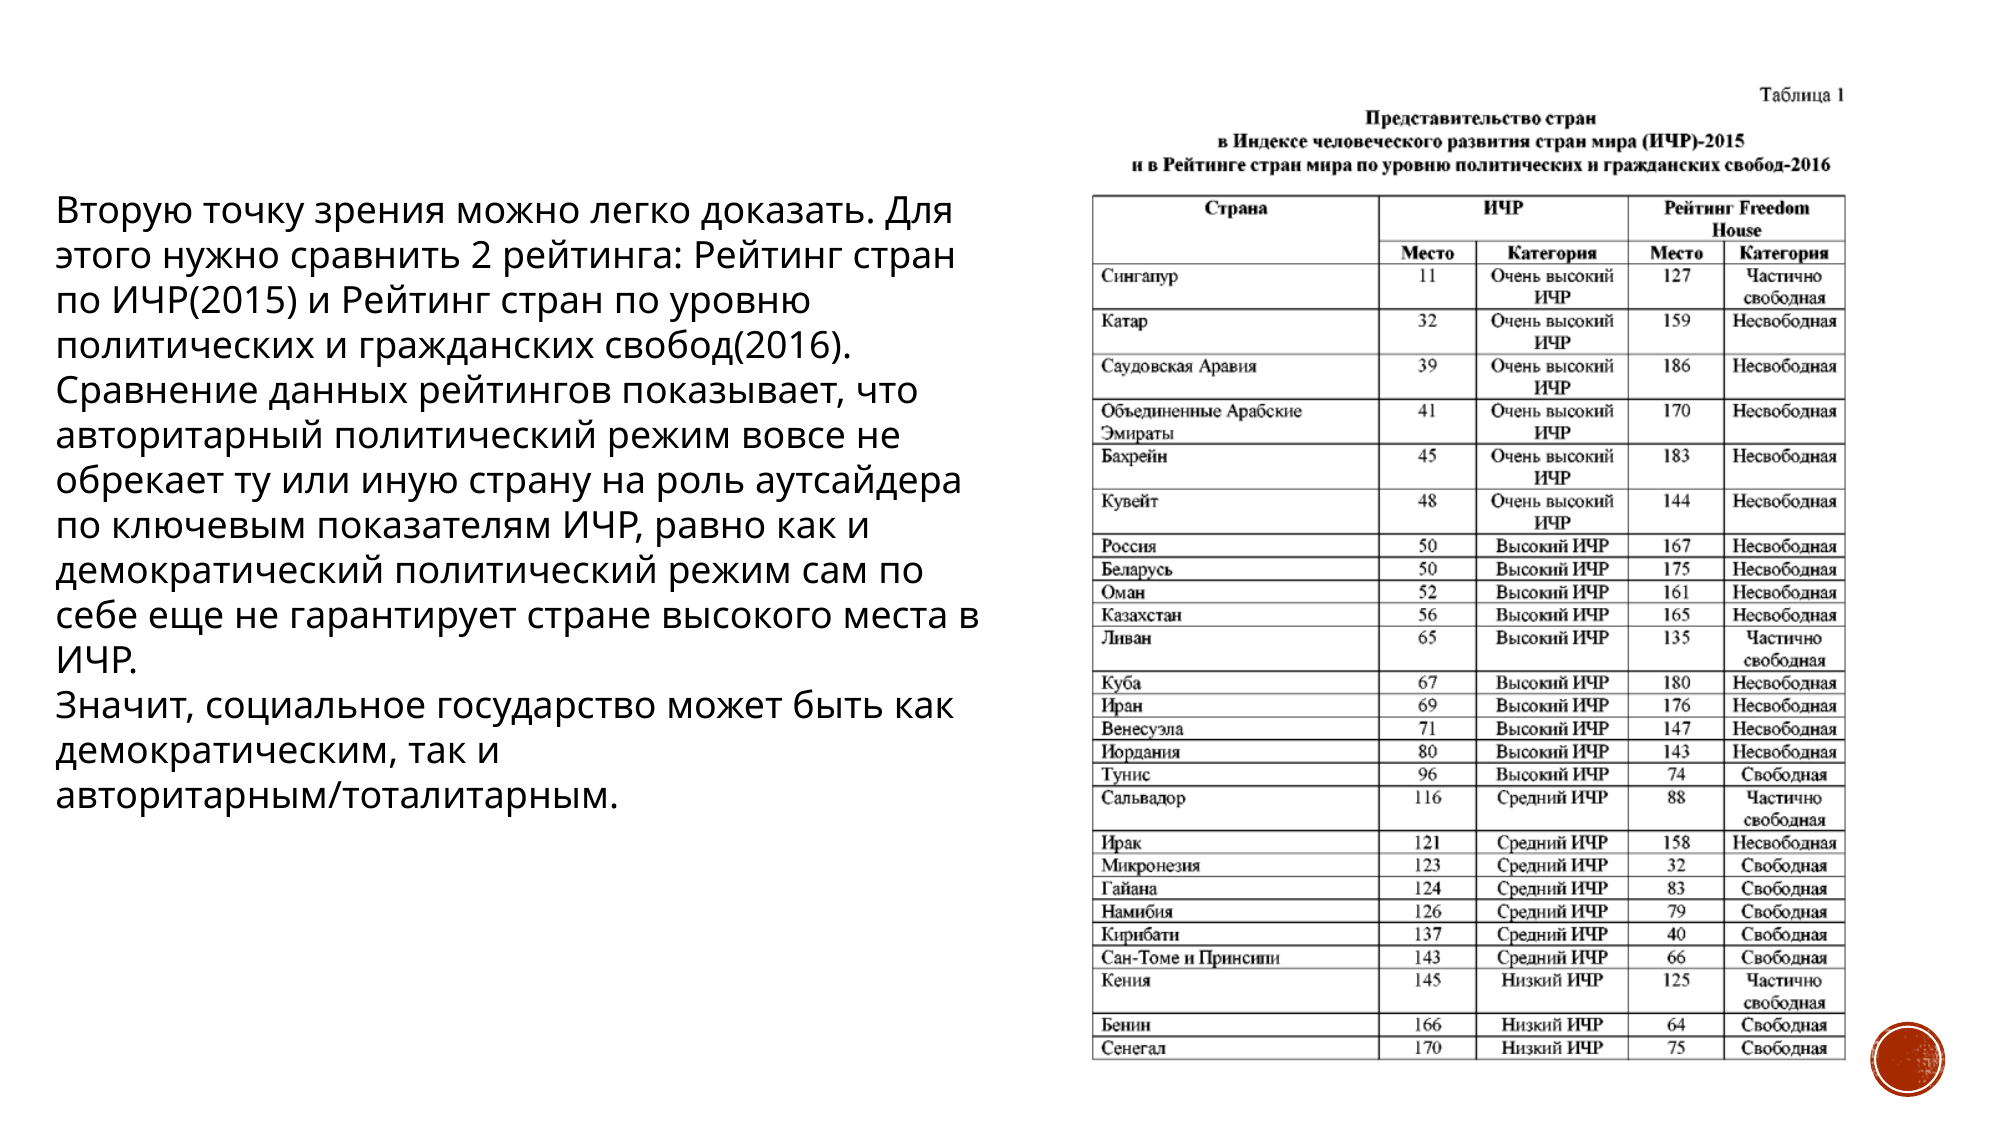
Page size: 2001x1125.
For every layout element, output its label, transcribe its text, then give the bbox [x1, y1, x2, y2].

text_box Вторую точку зрения можно легко доказать. Для этого нужно сравнить 2 рейтинга: Рейтинг стран по ИЧР(2015) и Рейтинг стран по уровню политических и гражданских свобод(2016). Сравнение данных рейтингов показывает, что авторитарный политический режим вовсе не обрекает ту или иную страну на роль аутсайдера по ключевым показателям ИЧР, равно как и демократический политический режим сам по себе еще не гарантирует стране высокого места в ИЧР. Значит, социальное государство может быть как демократическим, так и авторитарным/тоталитарным. [40, 178, 1011, 824]
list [1085, 82, 1860, 1066]
